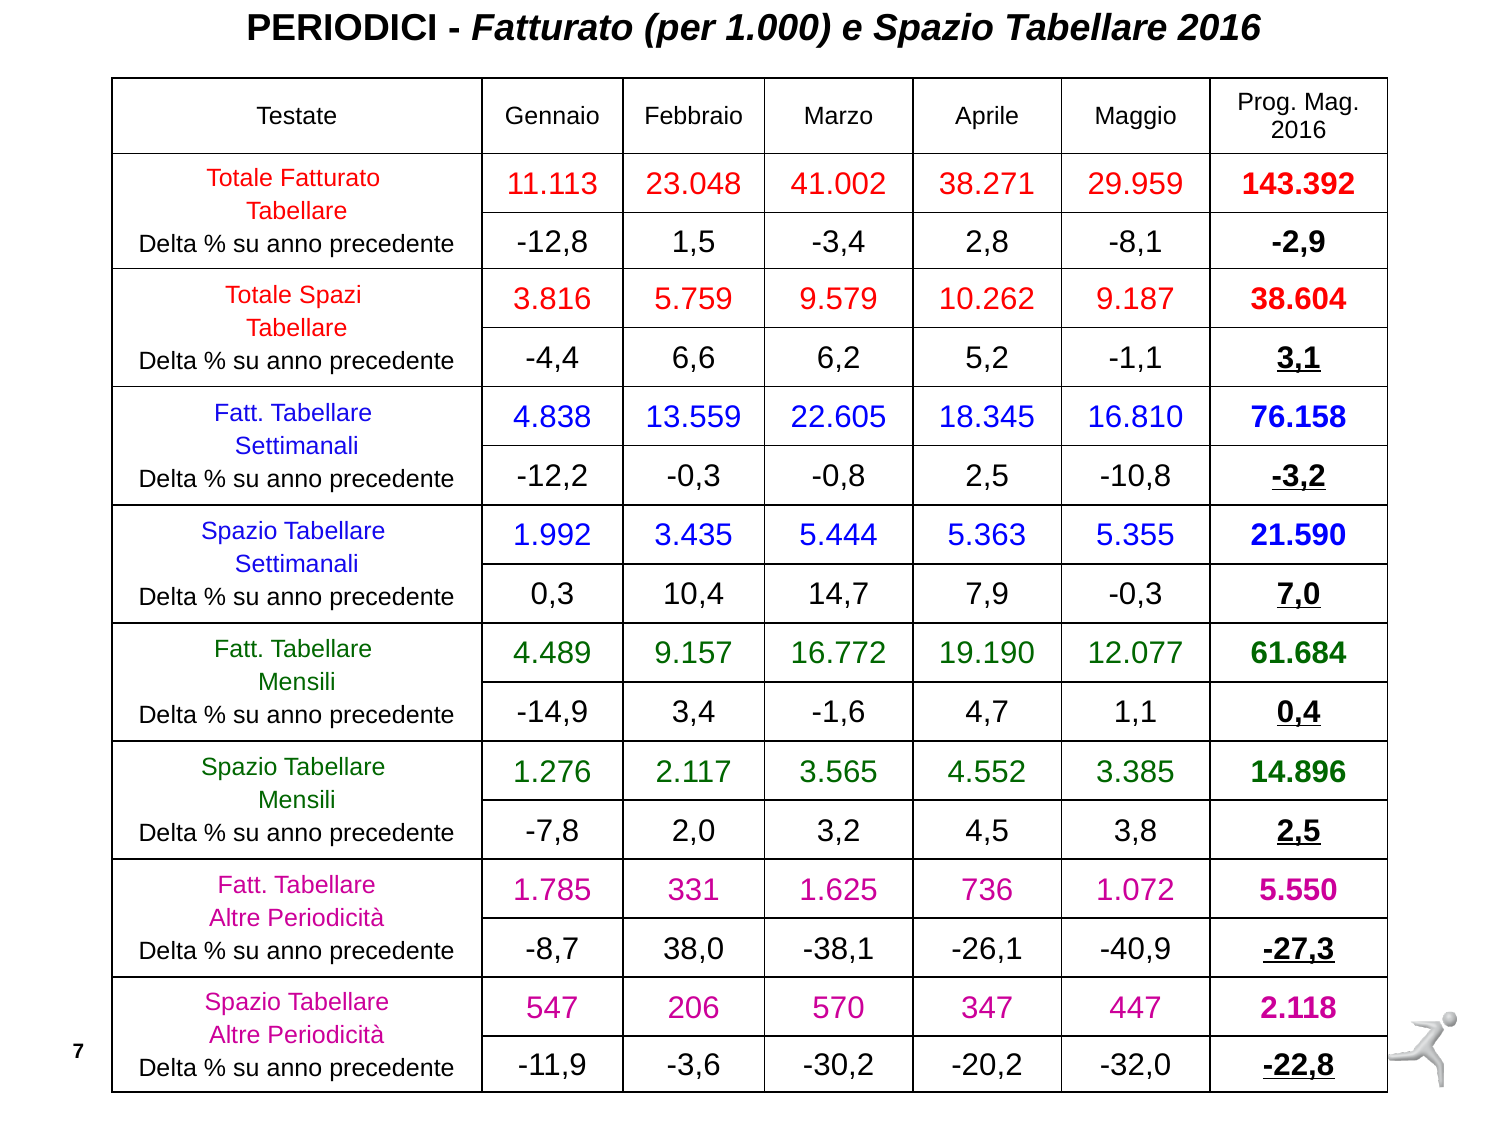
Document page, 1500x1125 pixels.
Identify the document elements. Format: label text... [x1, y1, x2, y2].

table_cell 6,6 [624, 328, 764, 386]
table_cell 38.271 [914, 154, 1061, 212]
table_cell 11.113 [483, 154, 622, 212]
table_cell 13.559 [624, 387, 764, 445]
table_header Maggio [1062, 79, 1209, 153]
table_cell 76.158 [1211, 387, 1387, 445]
table_cell -20,2 [914, 1037, 1061, 1091]
table_cell Fatt. Tabellare Altre Periodicità Delta % su anno precedente [113, 860, 481, 976]
table_cell 3,8 [1062, 801, 1209, 858]
table_cell 3.435 [624, 506, 764, 563]
table_cell 2.117 [624, 742, 764, 799]
table_cell Fatt. Tabellare Settimanali Delta % su anno precedente [113, 387, 481, 504]
table_cell -8,1 [1062, 213, 1209, 268]
table_cell 1.072 [1062, 860, 1209, 917]
table_cell 18.345 [914, 387, 1061, 445]
table_cell 21.590 [1211, 506, 1387, 563]
table_cell -3,2 [1211, 446, 1387, 504]
table_cell 570 [765, 978, 912, 1035]
table_cell -0,8 [765, 446, 912, 504]
table_cell 3,4 [624, 683, 764, 740]
table_cell -10,8 [1062, 446, 1209, 504]
table_cell -30,2 [765, 1037, 912, 1091]
table_cell Spazio Tabellare Mensili Delta % su anno precedente [113, 742, 481, 858]
table_cell -8,7 [483, 919, 622, 976]
table_cell 5,2 [914, 328, 1061, 386]
text_box [601, 32, 632, 77]
table_cell 1,1 [1062, 683, 1209, 740]
table_header Gennaio [483, 79, 622, 153]
table_cell 5.759 [624, 269, 764, 327]
table_cell 143.392 [1211, 154, 1387, 212]
table_cell -12,8 [483, 213, 622, 268]
table_cell -32,0 [1062, 1037, 1209, 1091]
table_cell 4.838 [483, 387, 622, 445]
table_cell 10.262 [914, 269, 1061, 327]
table_cell -3,6 [624, 1037, 764, 1091]
table_header Marzo [765, 79, 912, 153]
table_header Febbraio [624, 79, 764, 153]
table_cell 16.810 [1062, 387, 1209, 445]
table_cell -1,1 [1062, 328, 1209, 386]
table_cell -40,9 [1062, 919, 1209, 976]
table_cell 22.605 [765, 387, 912, 445]
table_cell 38,0 [624, 919, 764, 976]
table_cell 331 [624, 860, 764, 917]
table_cell 3,2 [765, 801, 912, 858]
table_cell 206 [624, 978, 764, 1035]
table_cell 9.579 [765, 269, 912, 327]
table_cell 3.816 [483, 269, 622, 327]
table_cell 7,0 [1211, 565, 1387, 622]
table_cell 41.002 [765, 154, 912, 212]
table_cell 2,5 [914, 446, 1061, 504]
table_cell 3.385 [1062, 742, 1209, 799]
table_cell Fatt. Tabellare Mensili Delta % su anno precedente [113, 624, 481, 740]
table_cell 2,8 [914, 213, 1061, 268]
table_cell 2.118 [1211, 978, 1387, 1035]
table_cell 447 [1062, 978, 1209, 1035]
table_cell 4,5 [914, 801, 1061, 858]
table_cell -27,3 [1211, 919, 1387, 976]
text_box [645, 42, 676, 77]
table_cell 14.896 [1211, 742, 1387, 799]
table_cell 4.552 [914, 742, 1061, 799]
table_cell 5.355 [1062, 506, 1209, 563]
table_cell Spazio Tabellare Settimanali Delta % su anno precedente [113, 506, 481, 622]
table_cell Totale Spazi Tabellare Delta % su anno precedente [113, 269, 481, 386]
table_cell -11,9 [483, 1037, 622, 1091]
table_cell -38,1 [765, 919, 912, 976]
table_cell 1.992 [483, 506, 622, 563]
table_cell -0,3 [624, 446, 764, 504]
table_header Testate [113, 79, 481, 153]
text_box PERIODICI - Fatturato (per 1.000) e Spazio Tabellare 2016 [29, 0, 1447, 56]
table_cell 1.276 [483, 742, 622, 799]
table_cell 61.684 [1211, 624, 1387, 681]
table_cell -7,8 [483, 801, 622, 858]
table_cell 347 [914, 978, 1061, 1035]
table_cell 736 [914, 860, 1061, 917]
table_cell 1.785 [483, 860, 622, 917]
table_cell 0,4 [1211, 683, 1387, 740]
table_cell 19.190 [914, 624, 1061, 681]
picture [1366, 990, 1476, 1109]
table_cell 0,3 [483, 565, 622, 622]
table_cell 4.489 [483, 624, 622, 681]
table_cell 9.187 [1062, 269, 1209, 327]
table_cell -3,4 [765, 213, 912, 268]
table_cell 6,2 [765, 328, 912, 386]
table_cell Spazio Tabellare Altre Periodicità Delta % su anno precedente [113, 978, 481, 1091]
table_cell -22,8 [1211, 1037, 1387, 1091]
table_cell 12.077 [1062, 624, 1209, 681]
table_cell 3,1 [1211, 328, 1387, 386]
table_header Aprile [914, 79, 1061, 153]
table_cell 29.959 [1062, 154, 1209, 212]
table_cell 5.444 [765, 506, 912, 563]
table_cell -12,2 [483, 446, 622, 504]
table_cell 2,0 [624, 801, 764, 858]
table_cell 2,5 [1211, 801, 1387, 858]
table_cell 1.625 [765, 860, 912, 917]
table_cell -14,9 [483, 683, 622, 740]
table_cell 16.772 [765, 624, 912, 681]
table_cell 7,9 [914, 565, 1061, 622]
table_cell -1,6 [765, 683, 912, 740]
table_cell 14,7 [765, 565, 912, 622]
table_cell -0,3 [1062, 565, 1209, 622]
table_cell 3.565 [765, 742, 912, 799]
table_cell 5.363 [914, 506, 1061, 563]
table_cell 547 [483, 978, 622, 1035]
table_cell 23.048 [624, 154, 764, 212]
table_cell 10,4 [624, 565, 764, 622]
table_cell 38.604 [1211, 269, 1387, 327]
table_cell 4,7 [914, 683, 1061, 740]
table_cell -2,9 [1211, 213, 1387, 268]
table_header Prog. Mag. 2016 [1211, 79, 1387, 153]
table_cell Totale Fatturato Tabellare Delta % su anno precedente [113, 154, 481, 268]
table_cell -26,1 [914, 919, 1061, 976]
table_cell 9.157 [624, 624, 764, 681]
table_cell 5.550 [1211, 860, 1387, 917]
table_cell -4,4 [483, 328, 622, 386]
table_cell 1,5 [624, 213, 764, 268]
